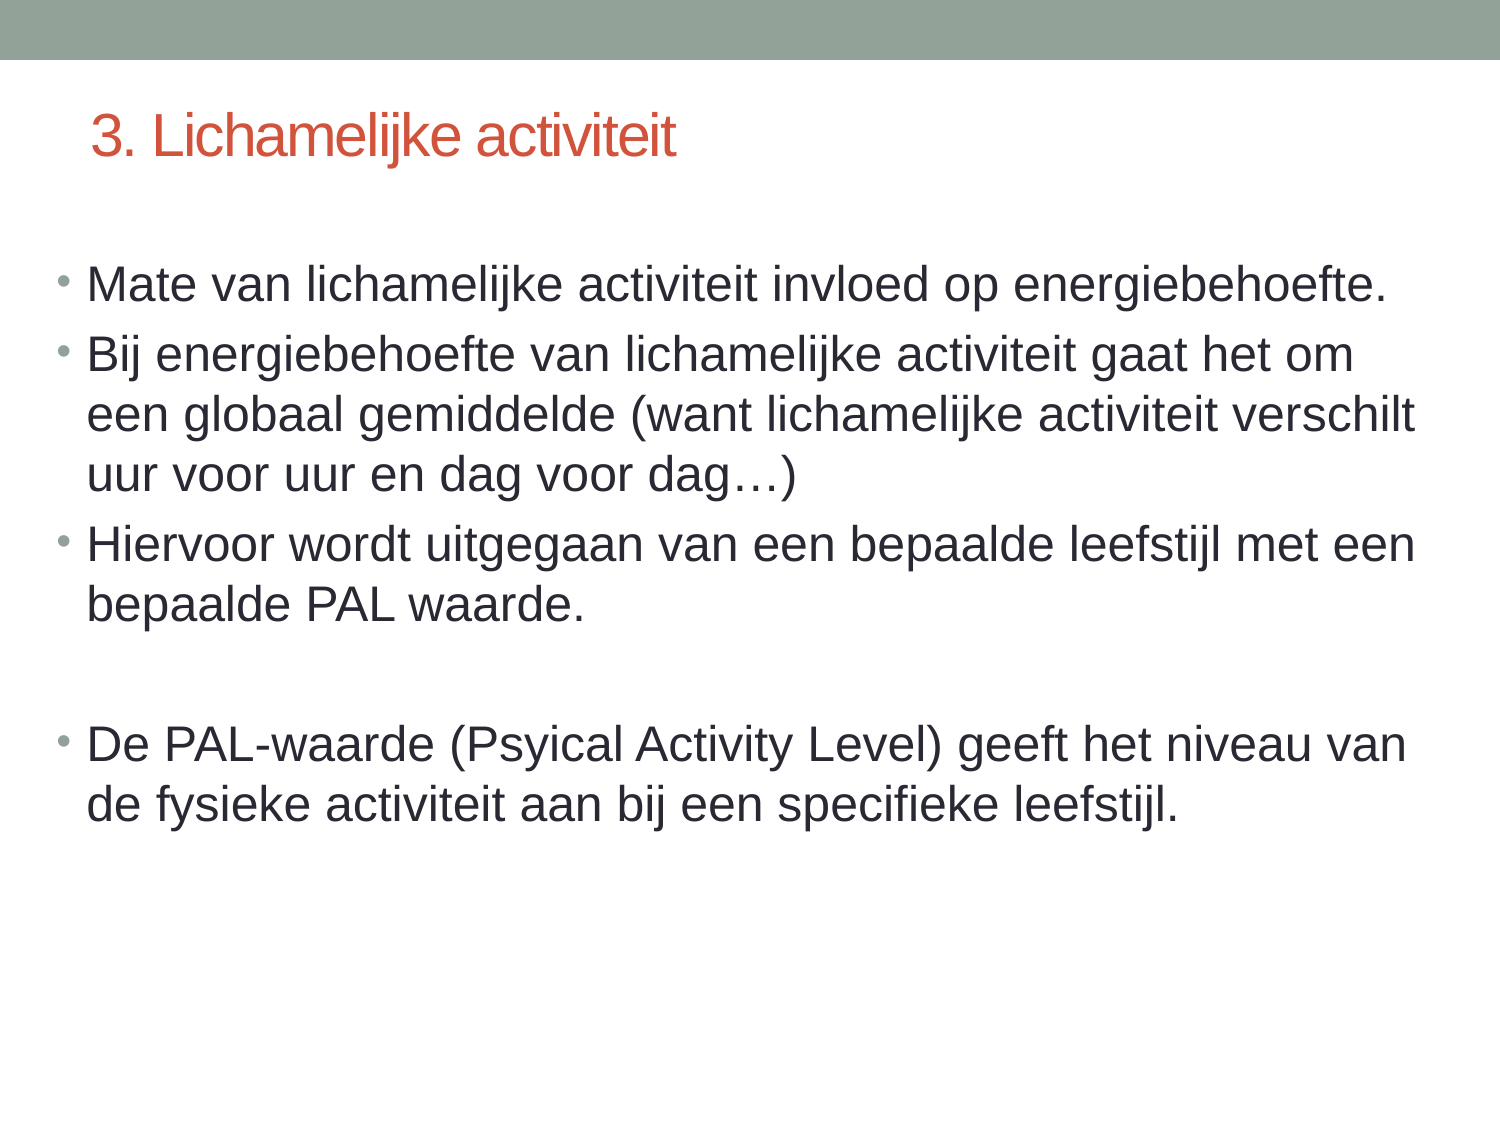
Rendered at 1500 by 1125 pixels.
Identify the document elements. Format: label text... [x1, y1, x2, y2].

title 3. Lichamelijke activiteit [75, 87, 1425, 243]
list Mate van lichamelijke activiteit invloed op energiebehoefte. Bij energiebehoefte van lichamelijke activiteit gaat het om een globaal gemiddelde (want lichamelijke activiteit verschilt uur voor uur en dag voor dag…) Hiervoor wordt uitgegaan van een bepaalde leefstijl met een bepaalde PAL waarde. De PAL-waarde (Psyical Activity Level) geeft het niveau van de fysieke activiteit aan bij een specifieke leefstijl. [41, 243, 1447, 1044]
